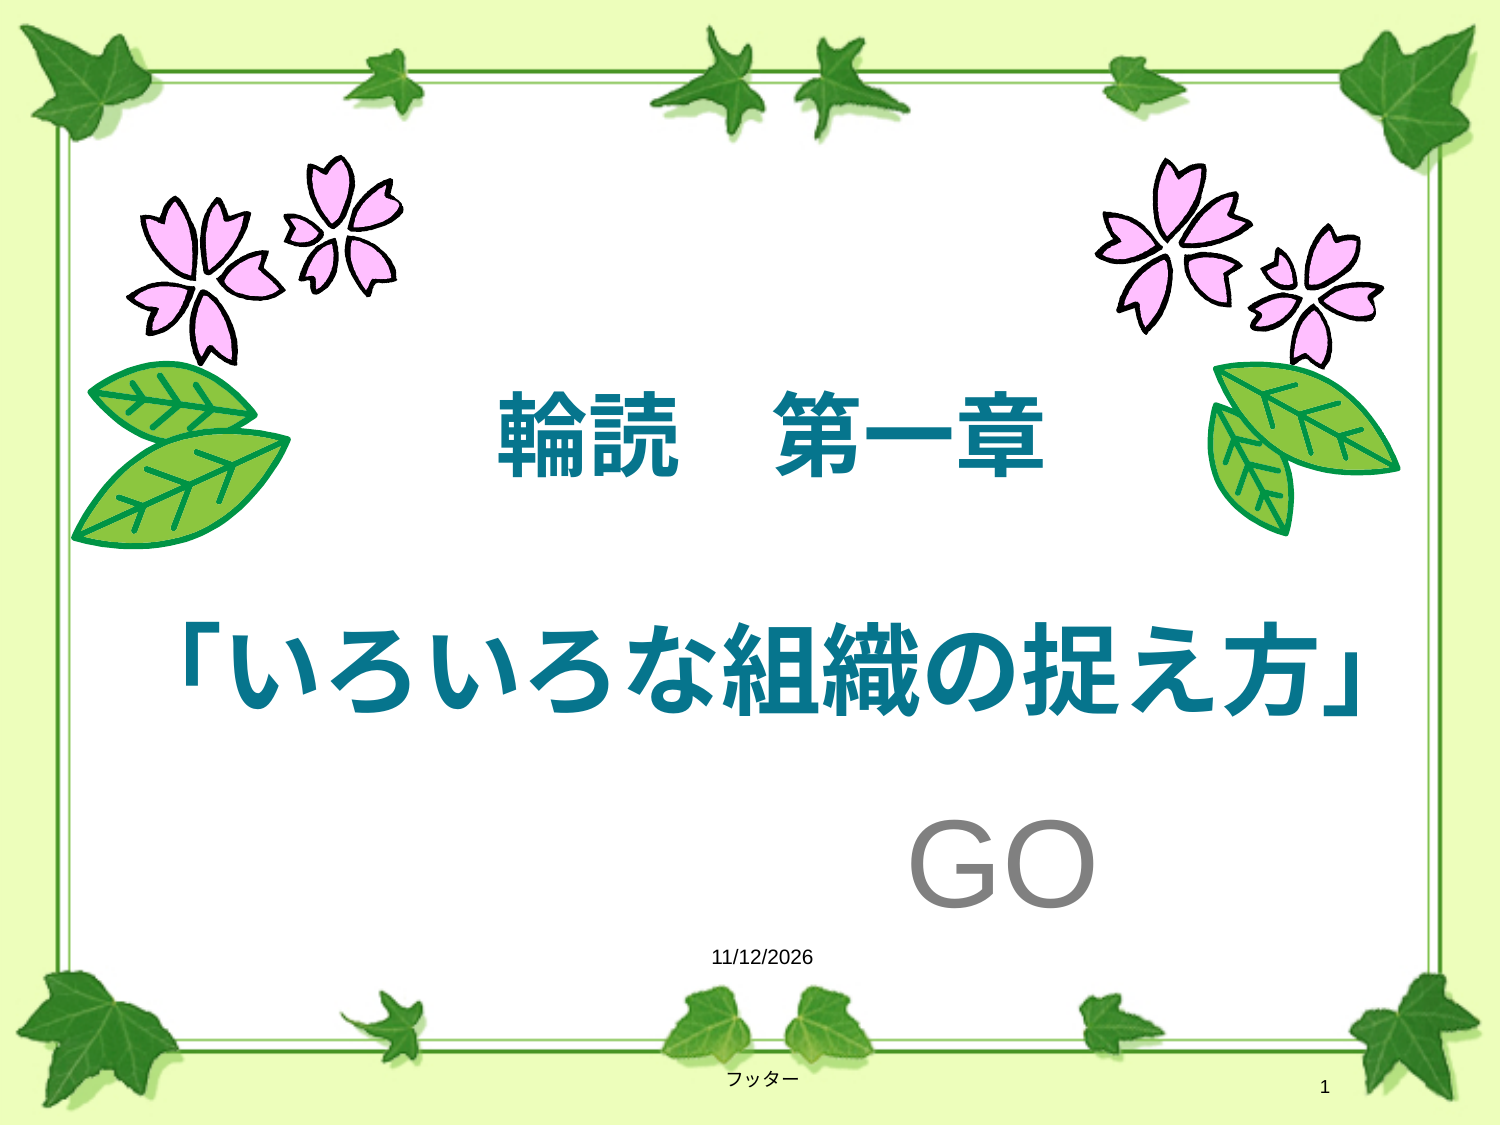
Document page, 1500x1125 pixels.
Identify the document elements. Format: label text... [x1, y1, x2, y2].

footer フッター [237, 1062, 1288, 1100]
subtitle GO [433, 775, 1500, 1038]
picture [0, 0, 1500, 1125]
slide_number 1 [1287, 1074, 1363, 1098]
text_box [1089, 182, 1382, 528]
title 輪読 第一章 「いろいろな組織の捉え方」 [97, 346, 1447, 760]
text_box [76, 170, 414, 554]
